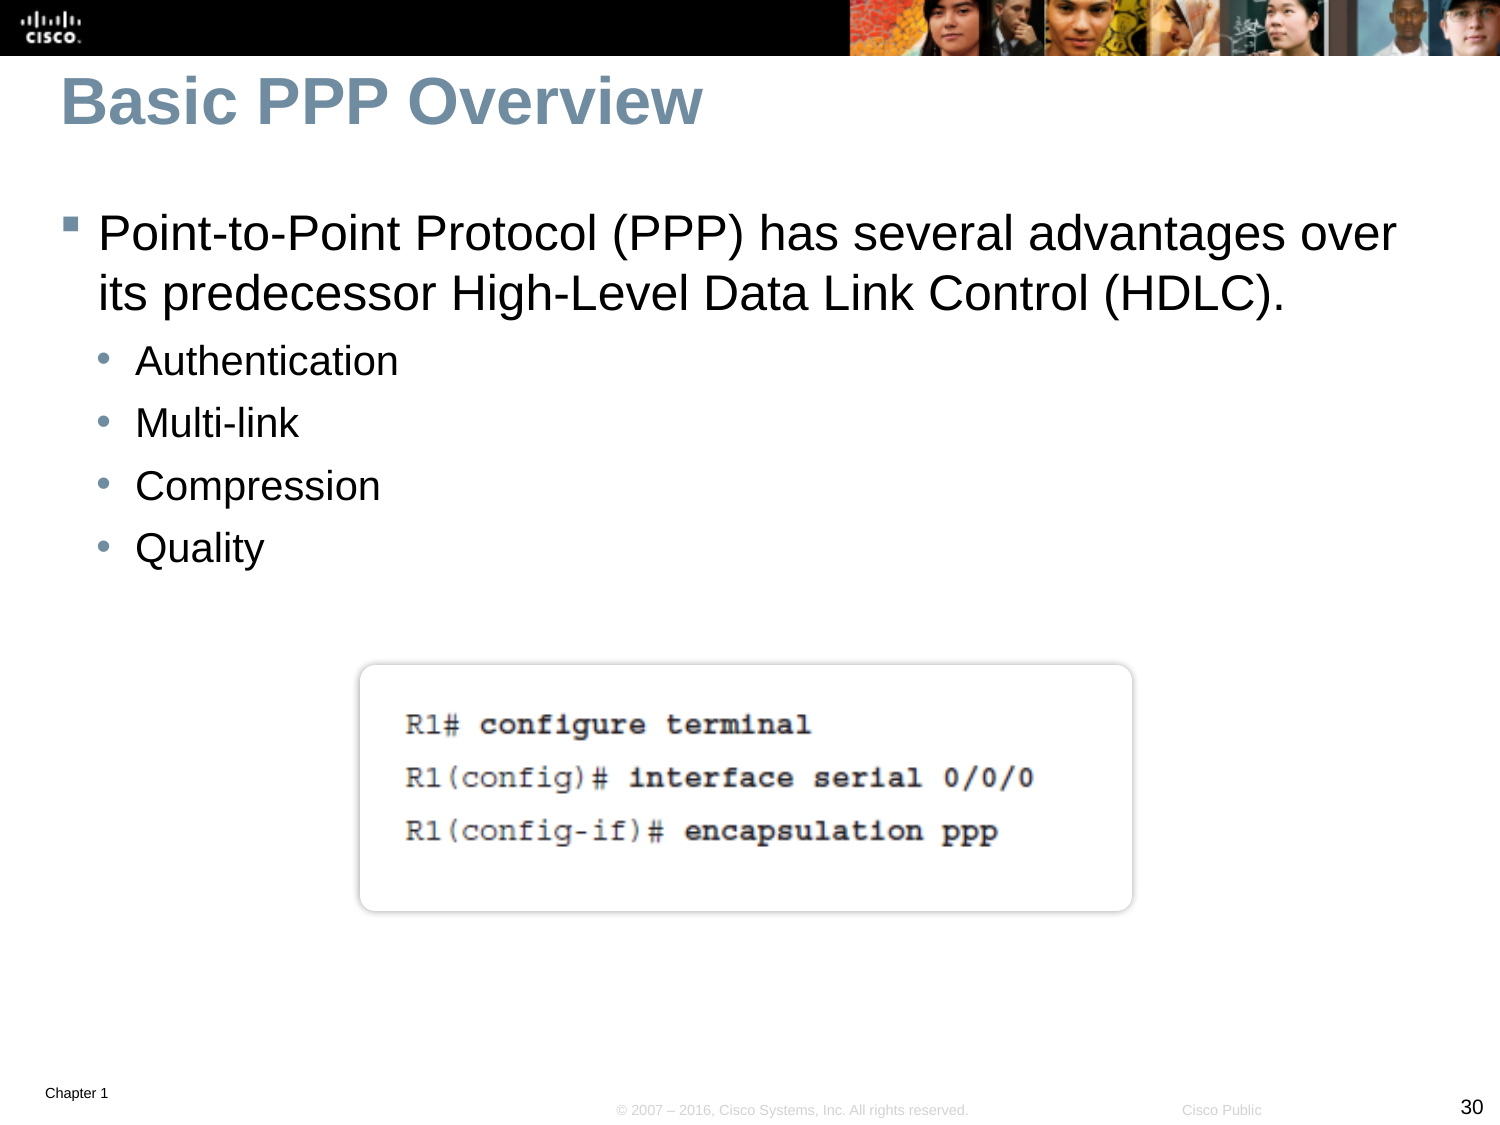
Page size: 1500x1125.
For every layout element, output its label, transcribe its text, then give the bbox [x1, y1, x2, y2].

list Point-to-Point Protocol (PPP) has several advantages over its predecessor High-Level Data Link Control (HDLC). Authentication Multi-link Compression Quality [45, 193, 1444, 1037]
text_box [390, 696, 1099, 879]
picture [0, 0, 1500, 56]
title Basic PPP Overview [45, 59, 1444, 182]
